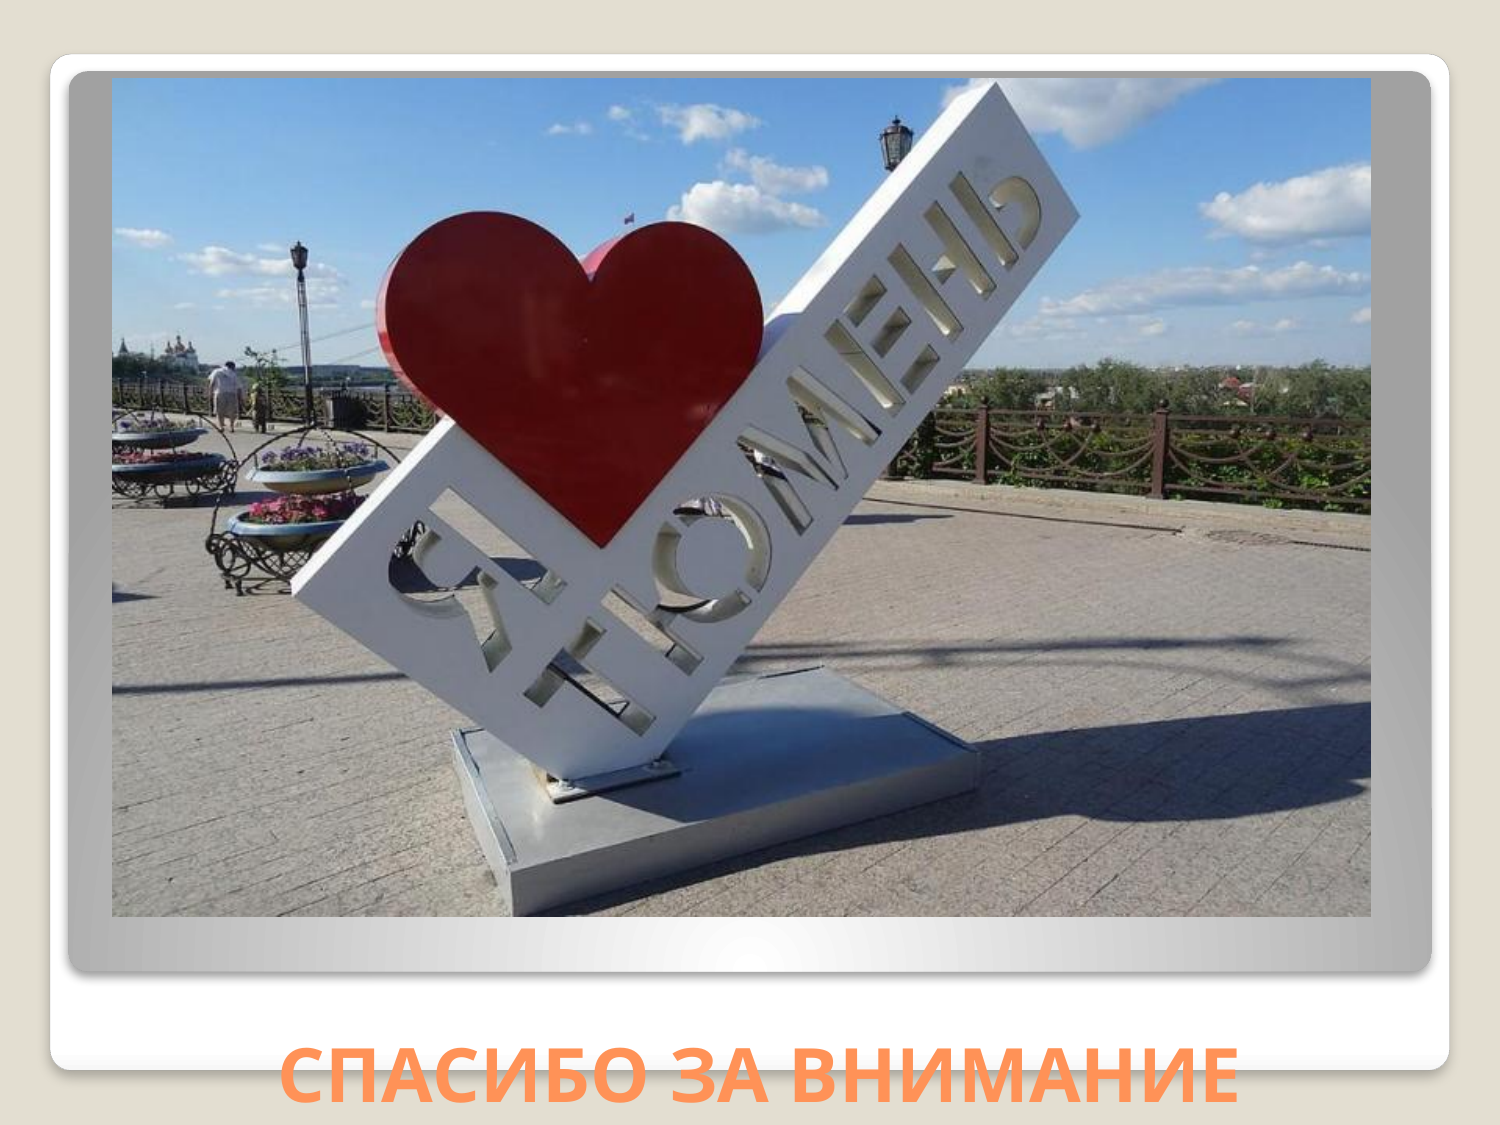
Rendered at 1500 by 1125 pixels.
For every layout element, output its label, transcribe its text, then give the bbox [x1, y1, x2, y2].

title СПАСИБО ЗА ВНИМАНИЕ [147, 937, 1373, 1125]
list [111, 77, 1371, 918]
